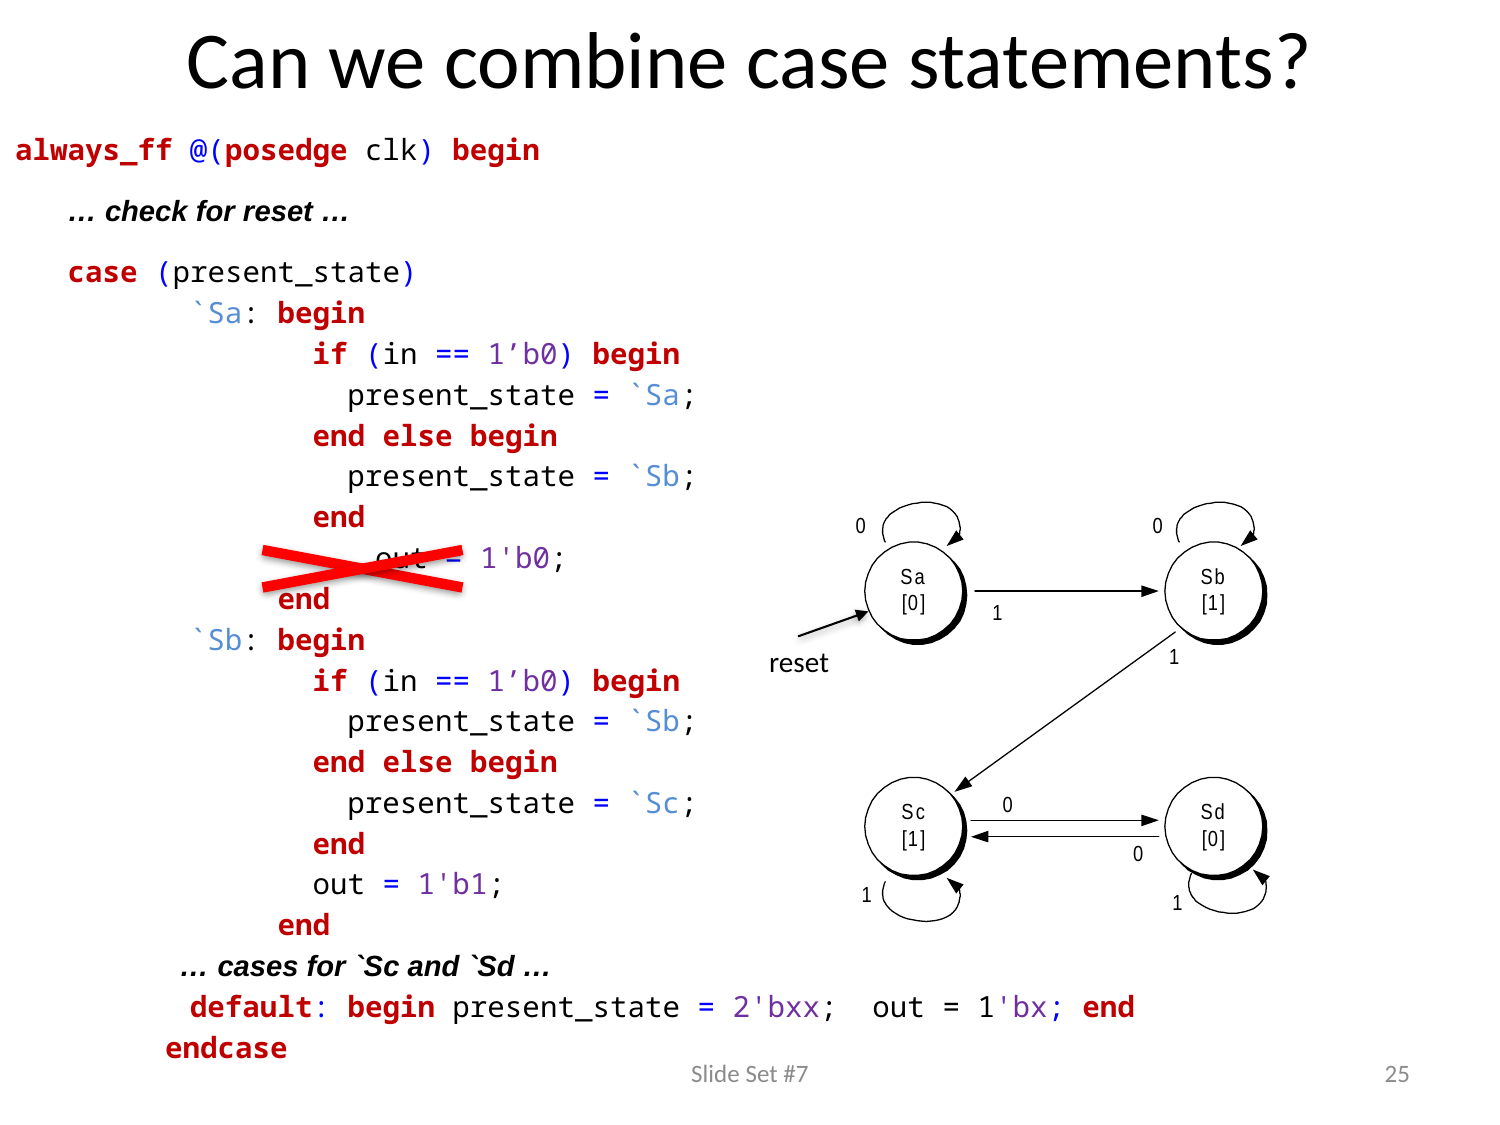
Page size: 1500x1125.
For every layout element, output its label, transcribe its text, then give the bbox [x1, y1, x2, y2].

slide_number 25 [1074, 1042, 1425, 1103]
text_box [262, 549, 463, 588]
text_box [797, 611, 869, 637]
title Can we combine case statements? [75, 0, 1425, 113]
text_box reset [754, 636, 824, 686]
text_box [829, 493, 1276, 930]
footer Slide Set #7 [512, 1042, 988, 1103]
list always_ff @(posedge clk) begin … check for reset … case (present_state) `Sa: begin if (in == 1’b0) begin present_state = `Sa; end else begin present_state = `Sb; end out = 1'b0; end `Sb: begin if (in == 1’b0) begin present_state = `Sb; end else begin present_state = `Sc; end out = 1'b1; end … cases for `Sc and `Sd … default: begin present_state = 2'bxx; out = 1'bx; end endcase [0, 123, 1350, 1099]
